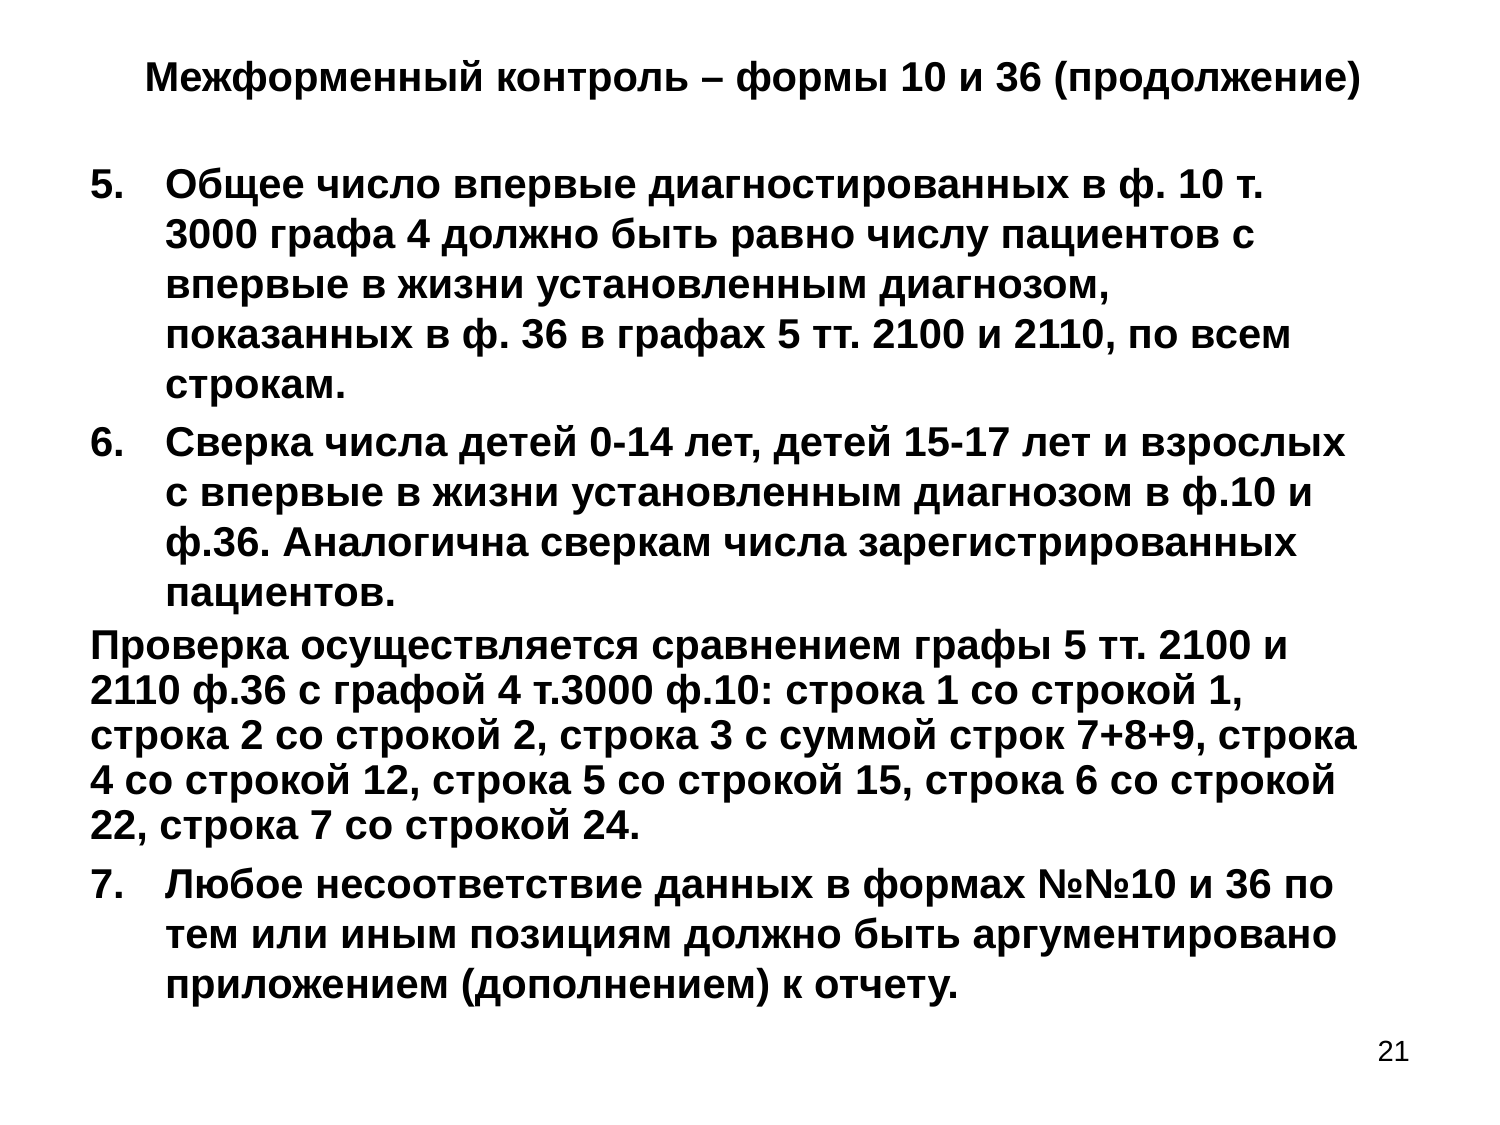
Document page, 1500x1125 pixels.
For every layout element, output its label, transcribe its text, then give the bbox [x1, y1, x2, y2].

list Общее число впервые диагностированных в ф. 10 т. 3000 графа 4 должно быть равно числу пациентов с впервые в жизни установленным диагнозом, показанных в ф. 36 в графах 5 тт. 2100 и 2110, по всем строкам. Сверка числа детей 0-14 лет, детей 15-17 лет и взрослых с впервые в жизни установленным диагнозом в ф.10 и ф.36. Аналогична сверкам числа зарегистрированных пациентов. Проверка осуществляется сравнением графы 5 тт. 2100 и 2110 ф.36 с графой 4 т.3000 ф.10: строка 1 со строкой 1, строка 2 со строкой 2, строка 3 с суммой строк 7+8+9, строка 4 со строкой 12, строка 5 со строкой 15, строка 6 со строкой 22, строка 7 со строкой 24. Любое несоответствие данных в формах №№10 и 36 по тем или иным позициям должно быть аргументировано приложением (дополнением) к отчету. [74, 148, 1378, 1021]
title Межформенный контроль – формы 10 и 36 (продолжение) [77, 45, 1429, 105]
slide_number 21 [1074, 1024, 1425, 1103]
